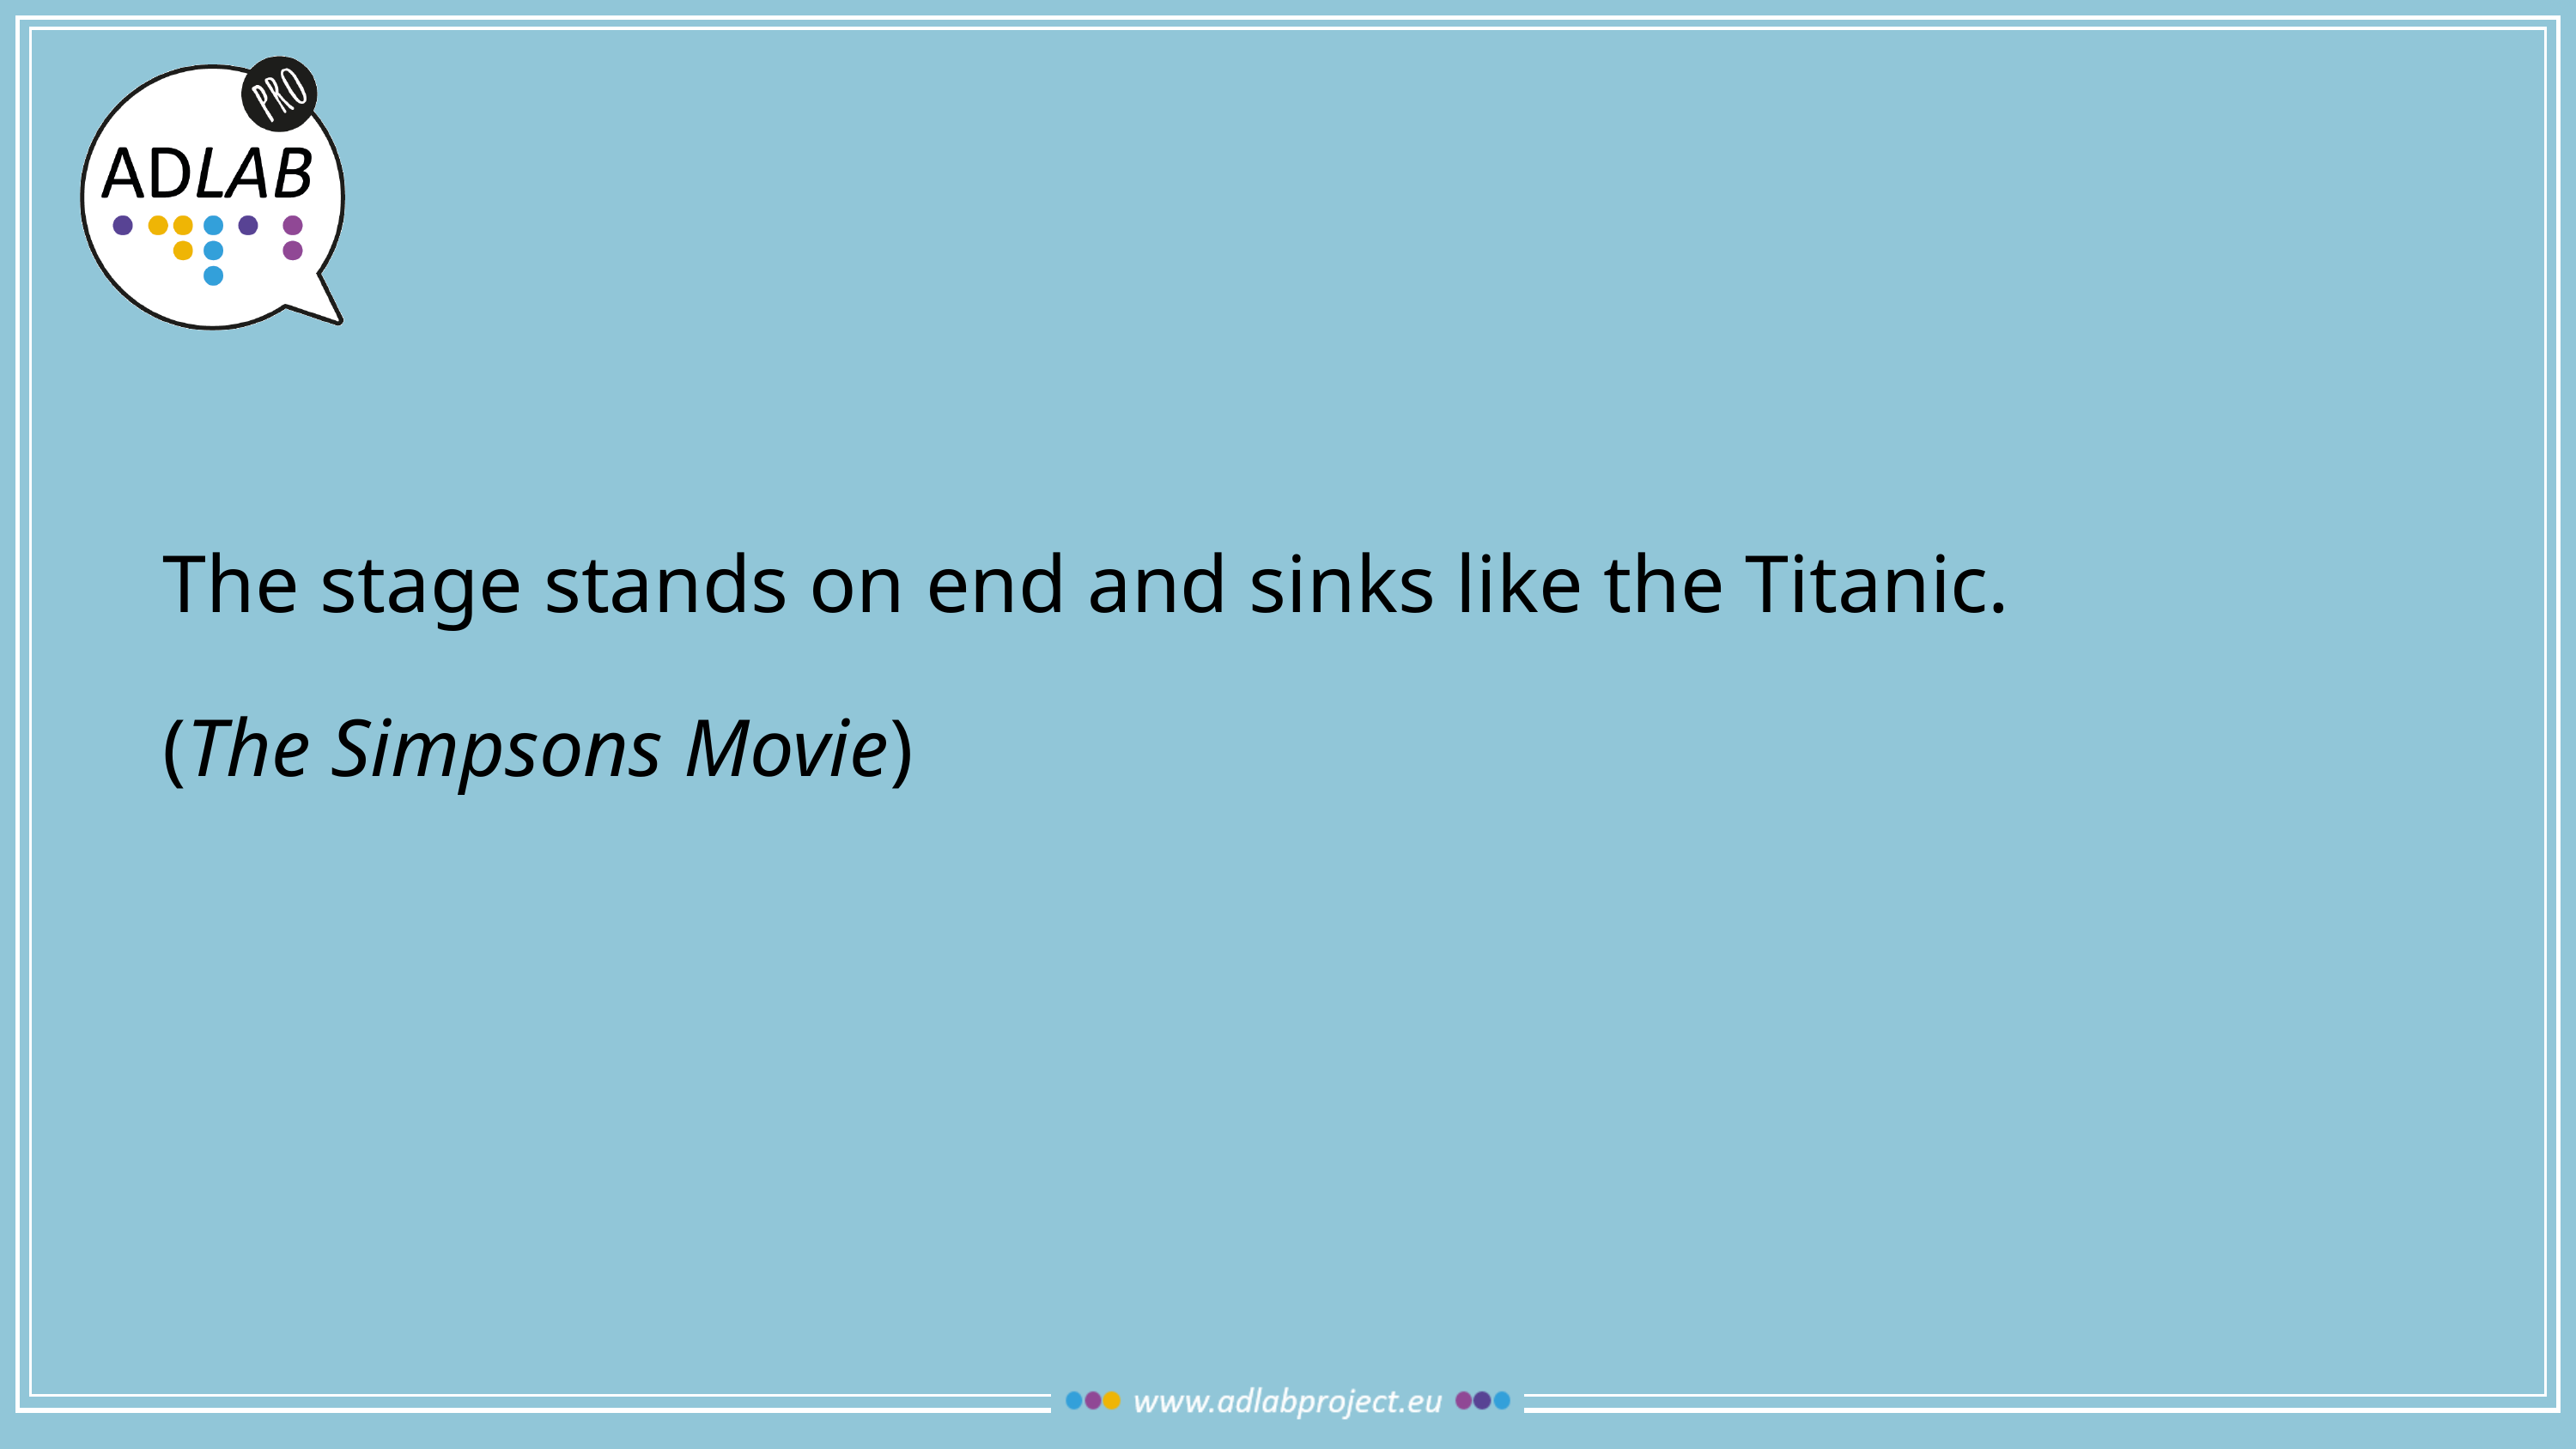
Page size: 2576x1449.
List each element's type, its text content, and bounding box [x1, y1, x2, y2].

picture [1051, 1378, 1524, 1429]
picture [72, 49, 353, 330]
list The stage stands on end and sinks like the Titanic. (The Simpsons Movie) [150, 480, 2499, 1087]
